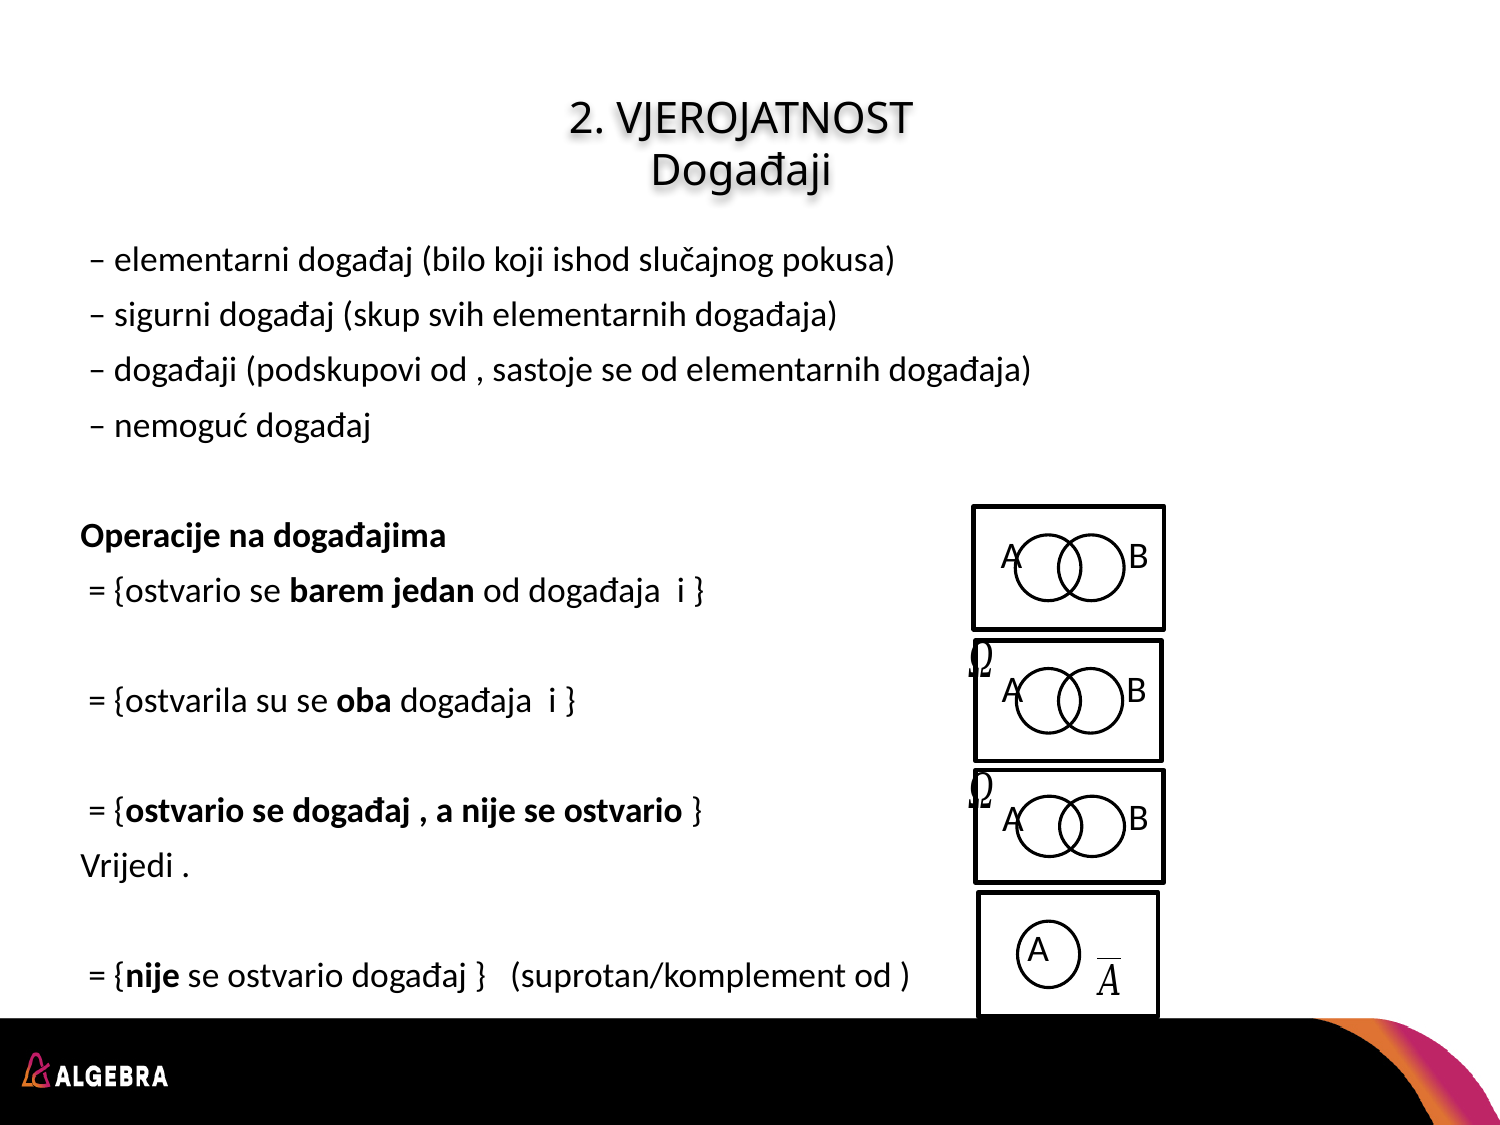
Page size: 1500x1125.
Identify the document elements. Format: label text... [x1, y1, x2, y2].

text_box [970, 890, 1161, 1017]
title 2. VJEROJATNOST Događaji [65, 81, 1432, 202]
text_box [965, 495, 1165, 630]
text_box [967, 760, 1165, 883]
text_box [967, 629, 1162, 759]
picture [0, 0, 1500, 1125]
